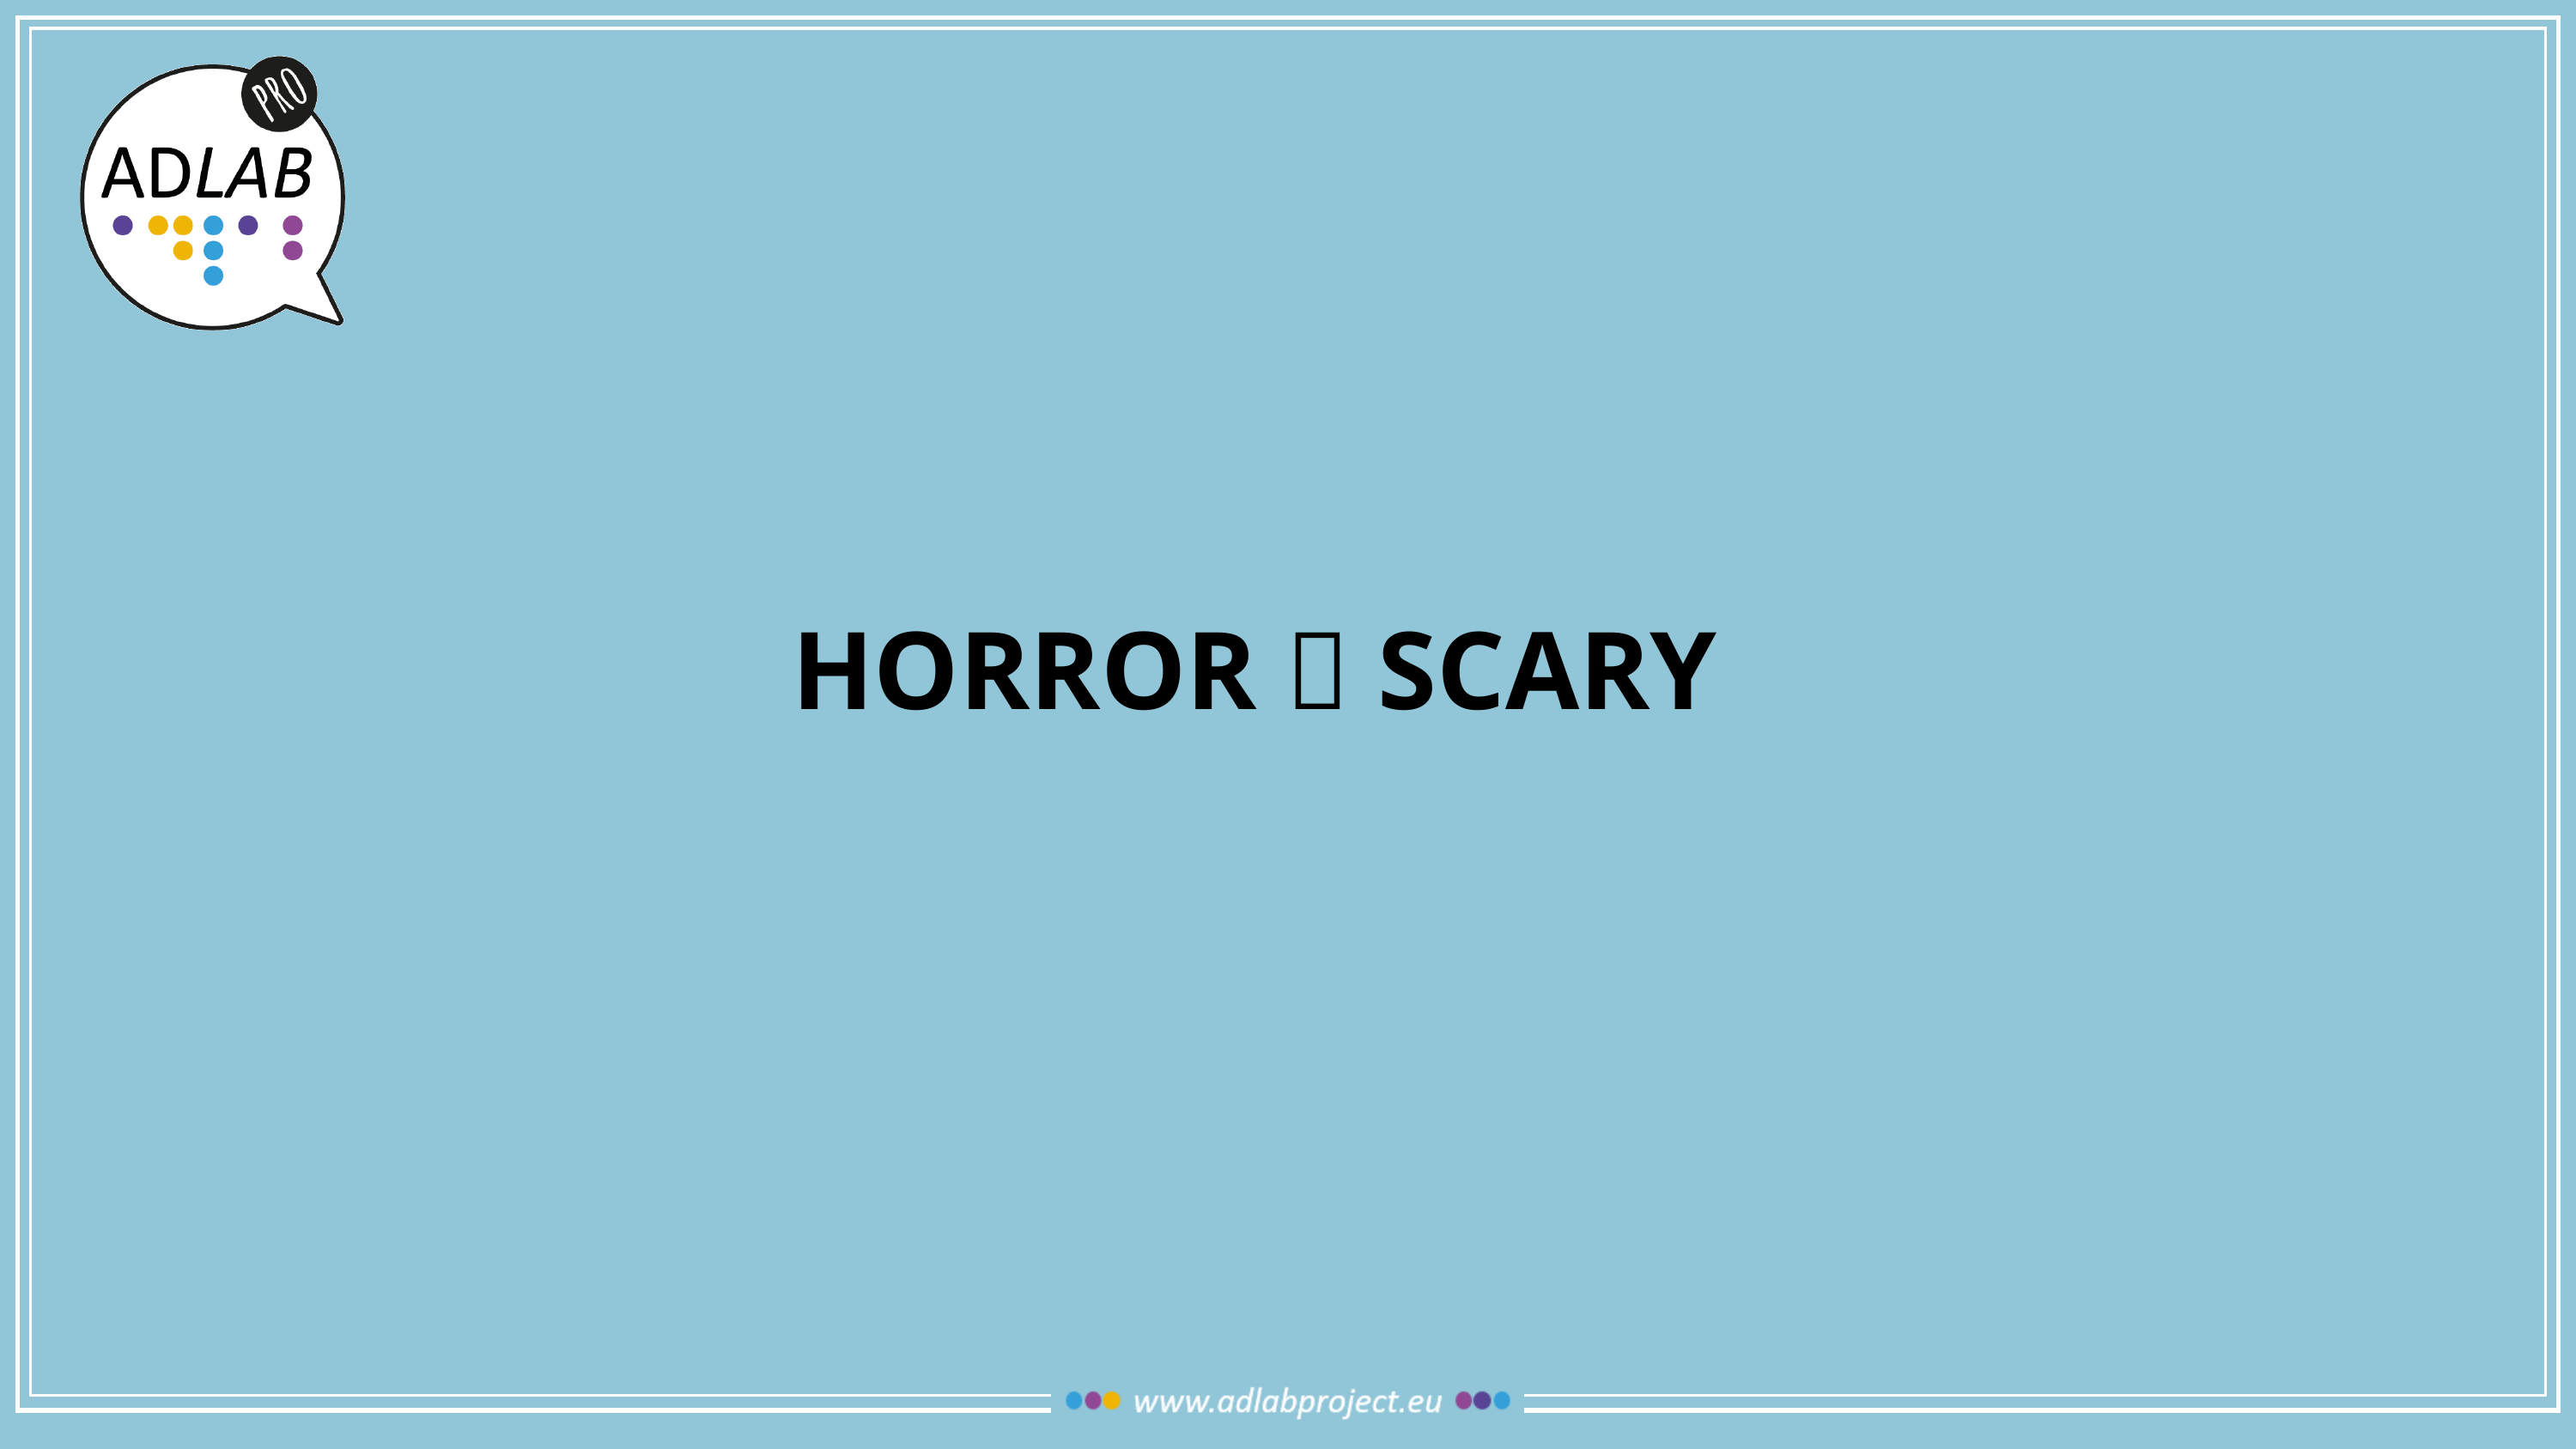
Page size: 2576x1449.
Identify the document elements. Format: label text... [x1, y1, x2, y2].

title Horror  scary [0, 535, 2576, 815]
picture [1051, 1378, 1524, 1429]
picture [72, 49, 353, 330]
